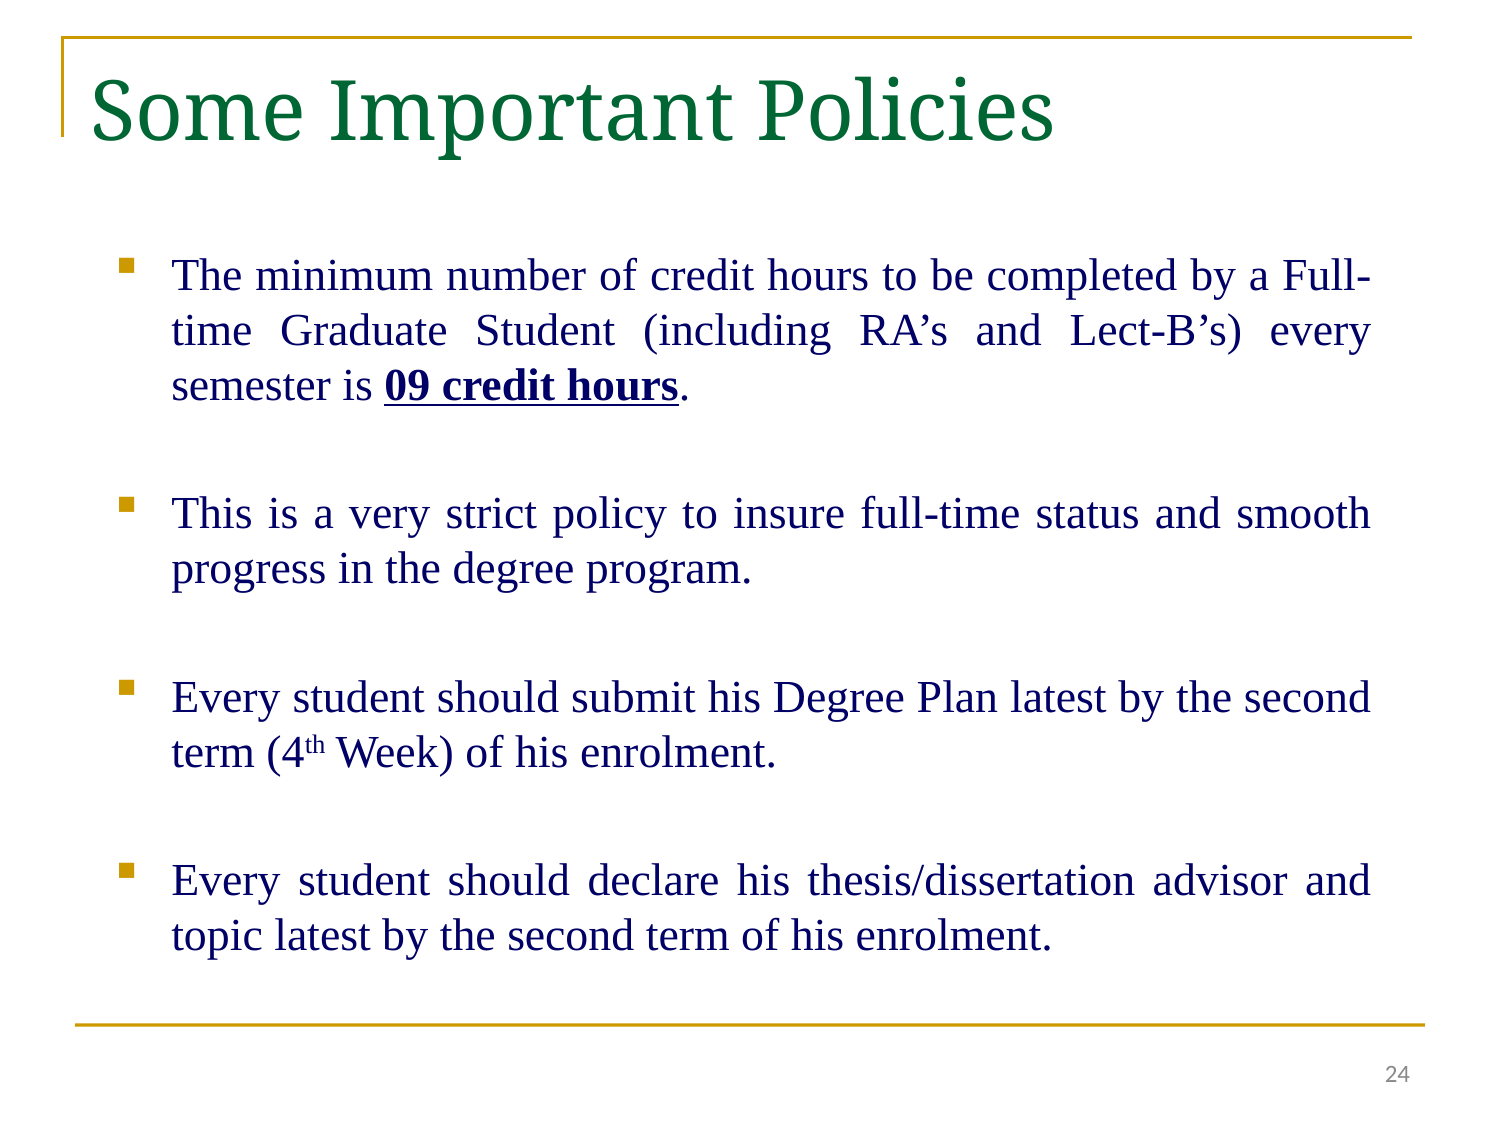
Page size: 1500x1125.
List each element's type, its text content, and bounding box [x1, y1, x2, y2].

text_box Some Important Policies [75, 49, 1463, 188]
text_box 24 [1074, 1042, 1425, 1103]
text_box The minimum number of credit hours to be completed by a Full-time Graduate Student (including RA’s and Lect-B’s) every semester is 09 credit hours. This is a very strict policy to insure full-time status and smooth progress in the degree program. Every student should submit his Degree Plan latest by the second term (4th Week) of his enrolment. Every student should declare his thesis/dissertation advisor and topic latest by the second term of his enrolment. [99, 237, 1388, 1018]
